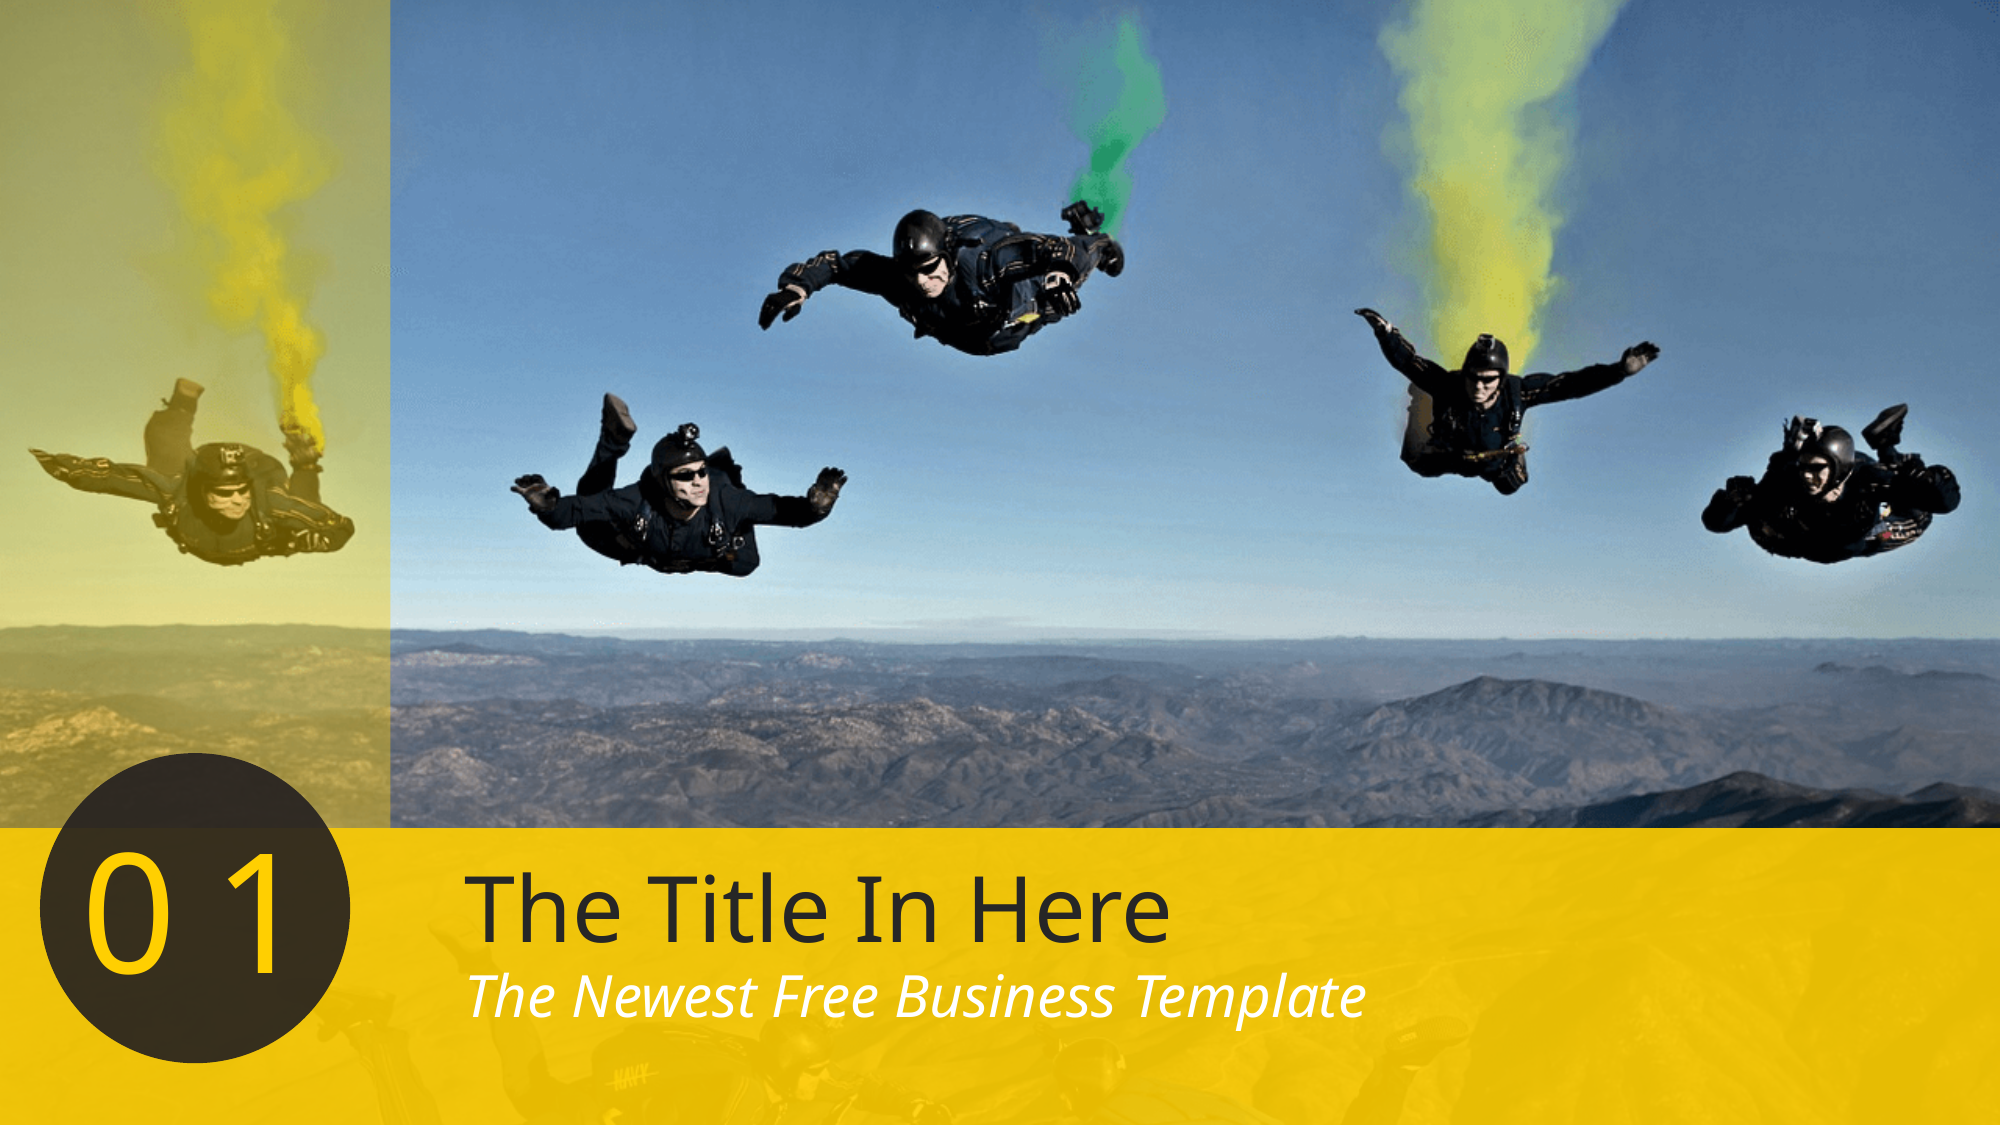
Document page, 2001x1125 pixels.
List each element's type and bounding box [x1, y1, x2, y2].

picture [0, 0, 2000, 1125]
text_box [39, 753, 351, 1064]
